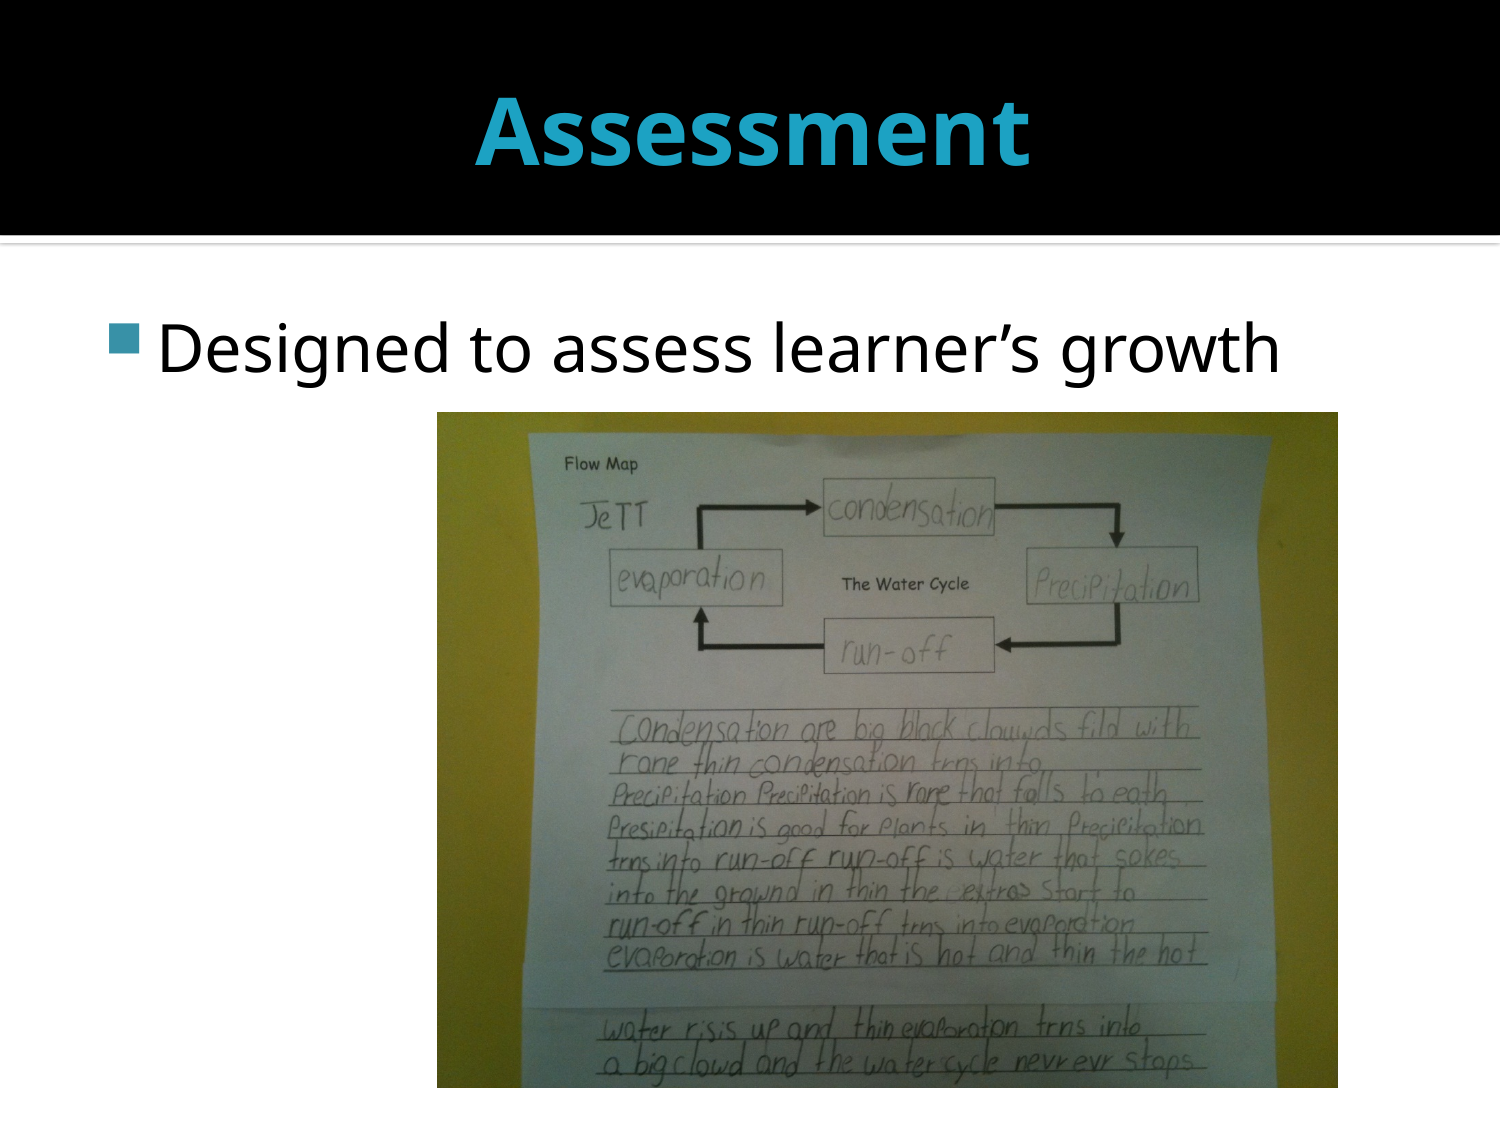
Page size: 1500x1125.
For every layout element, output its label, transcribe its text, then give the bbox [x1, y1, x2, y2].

title Assessment [75, 25, 1425, 231]
picture [437, 412, 1338, 1088]
list Designed to assess learner’s growth [75, 291, 1425, 1050]
